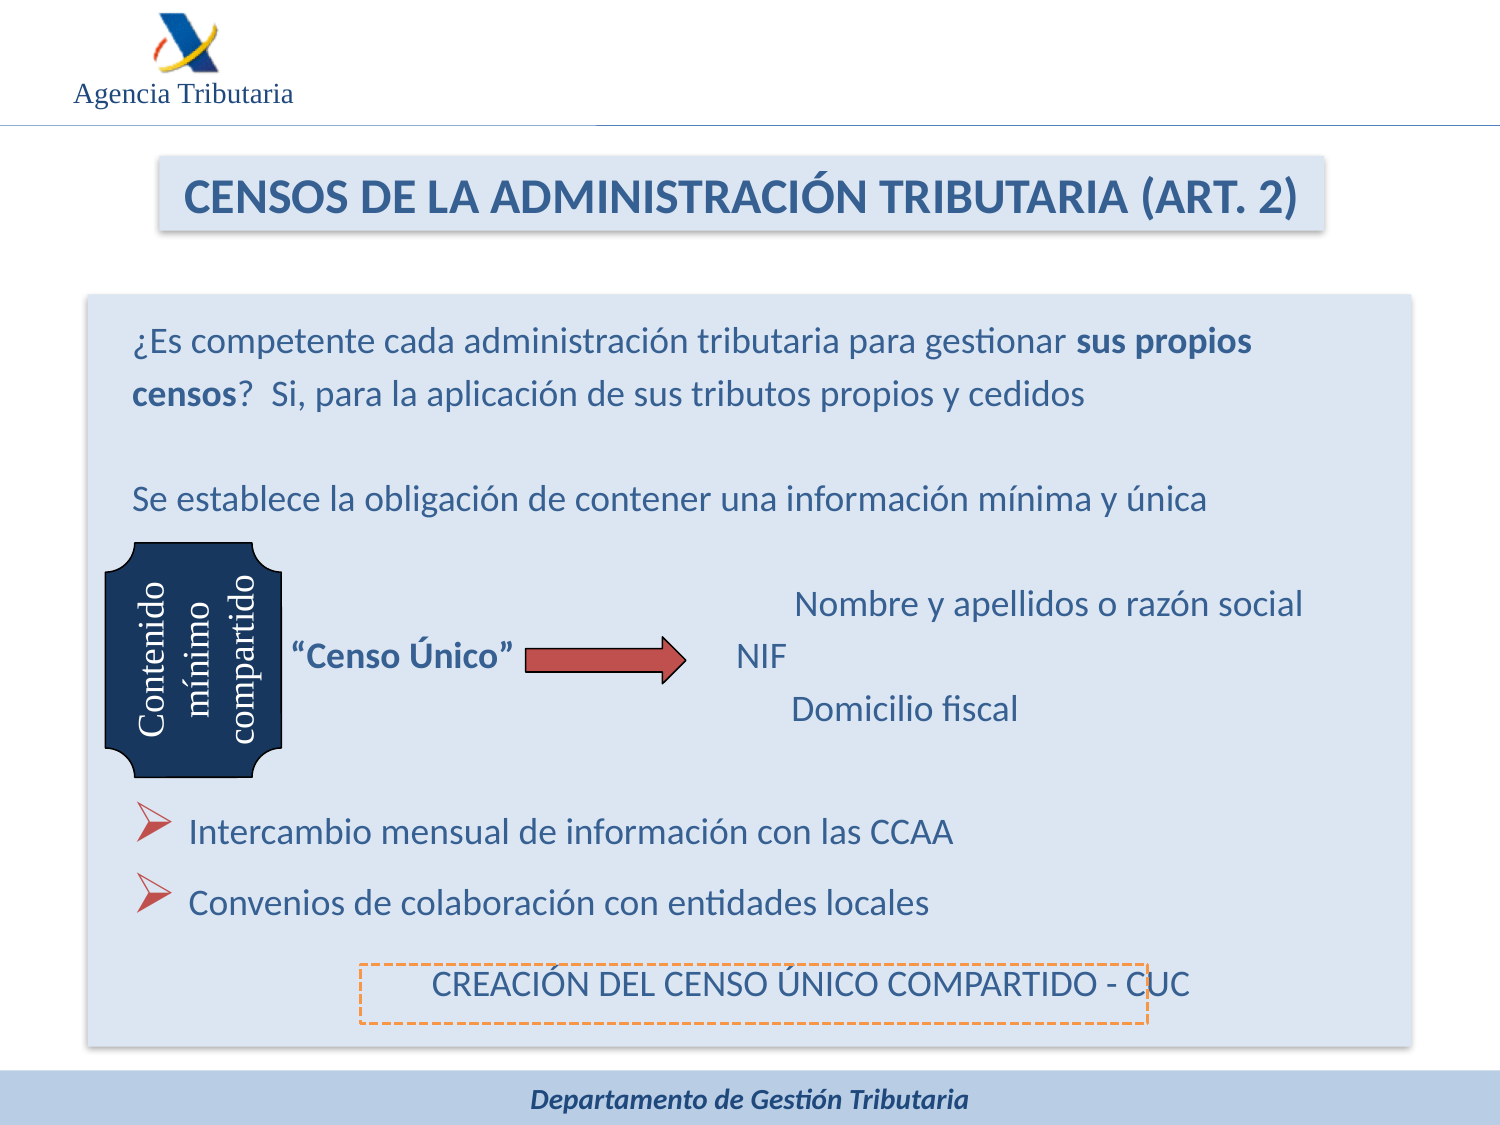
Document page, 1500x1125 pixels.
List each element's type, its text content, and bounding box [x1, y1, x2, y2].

list ¿Es competente cada administración tributaria para gestionar sus propios censos? Si, para la aplicación de sus tributos propios y cedidos Se establece la obligación de contener una información mínima y única Nombre y apellidos o razón social “Censo Único” NIF Domicilio fiscal Intercambio mensual de información con las CCAA Convenios de colaboración con entidades locales CREACIÓN DEL CENSO ÚNICO COMPARTIDO - CUC [117, 308, 1405, 1038]
text_box Contenido mínimo compartido [105, 542, 282, 778]
text_box [87, 294, 1412, 1047]
picture [155, 14, 219, 72]
text_box CENSOS DE LA ADMINISTRACIÓN TRIBUTARIA (ART. 2) [159, 155, 1325, 231]
text_box [359, 963, 1149, 1025]
text_box [525, 636, 686, 684]
